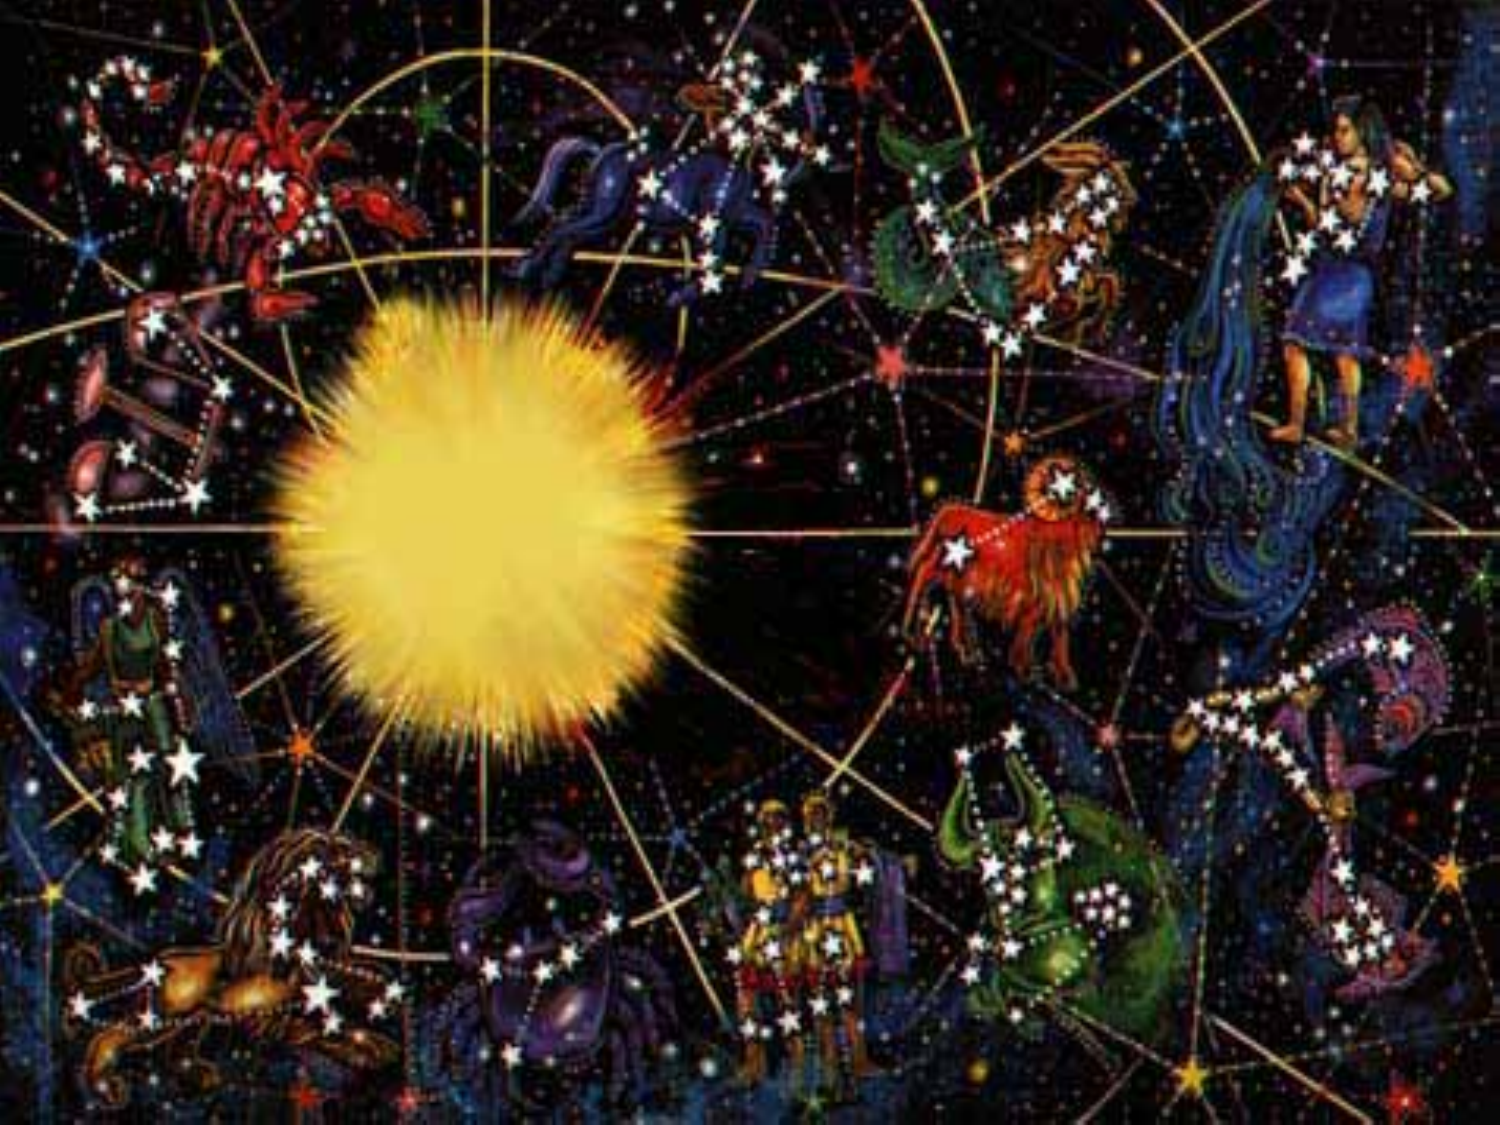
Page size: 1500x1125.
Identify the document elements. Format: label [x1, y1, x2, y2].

list [0, 0, 1500, 1125]
